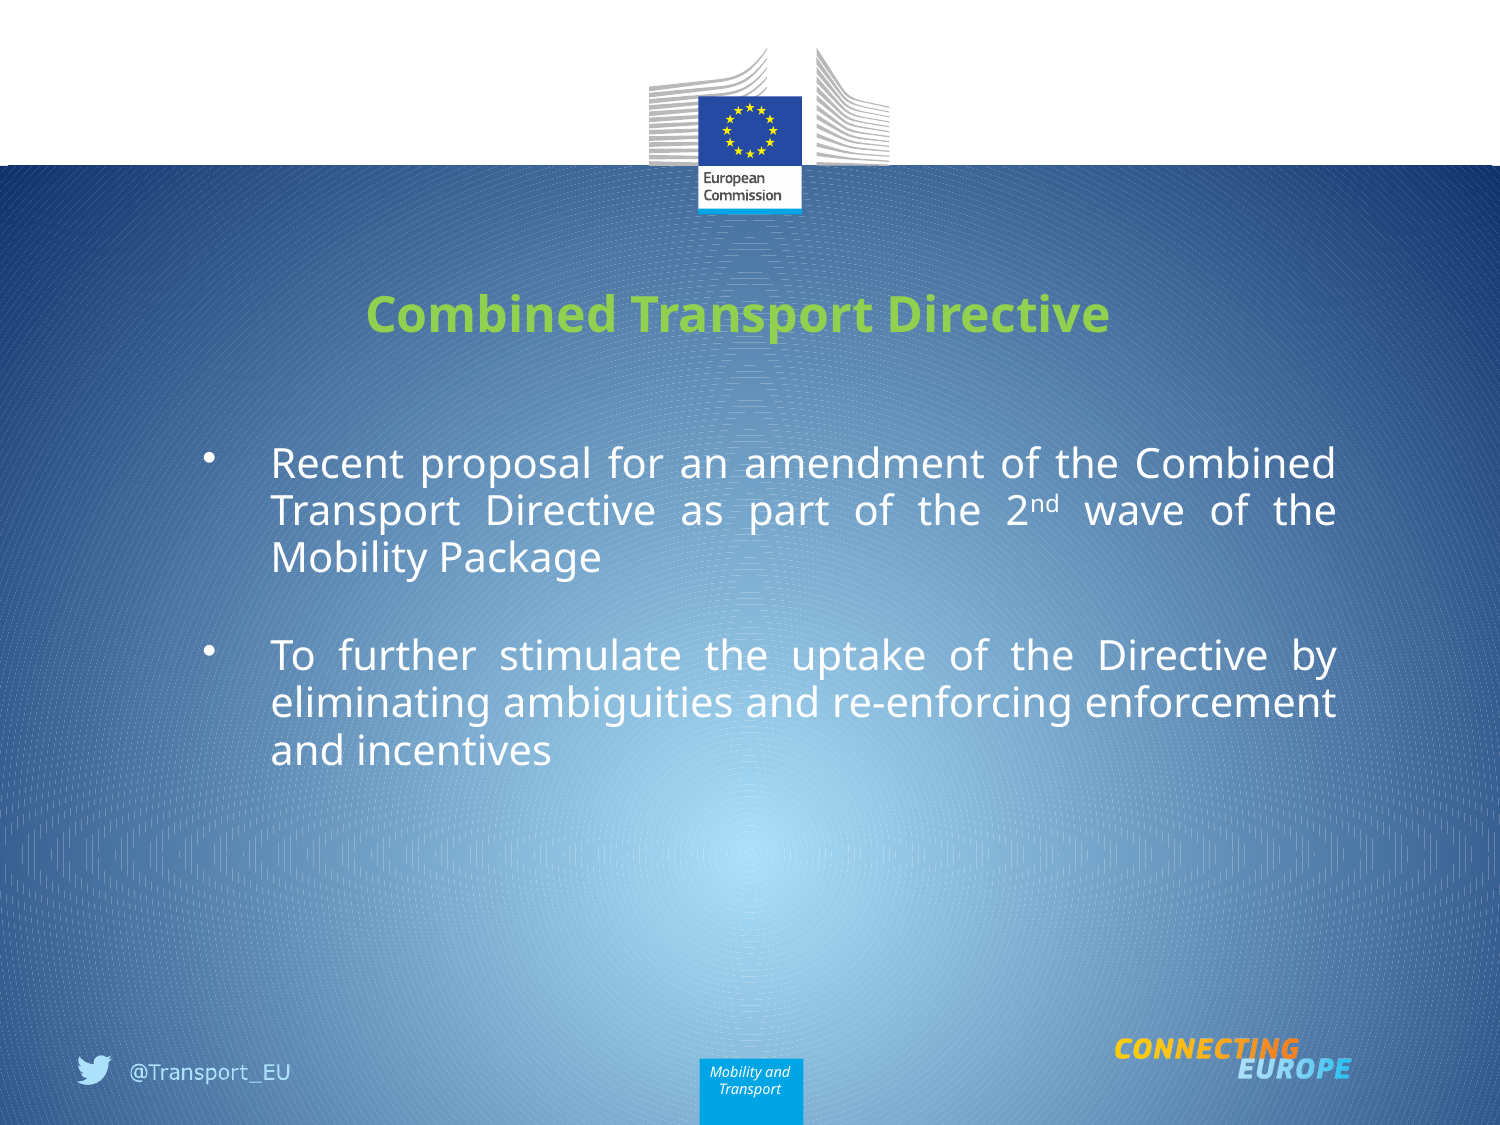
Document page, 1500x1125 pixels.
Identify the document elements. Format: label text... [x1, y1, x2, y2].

list Recent proposal for an amendment of the Combined Transport Directive as part of the 2nd wave of the Mobility Package To further stimulate the uptake of the Directive by eliminating ambiguities and re-enforcing enforcement and incentives [112, 432, 1353, 1036]
title Combined Transport Directive [41, 278, 1448, 456]
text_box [76, 1036, 1355, 1125]
